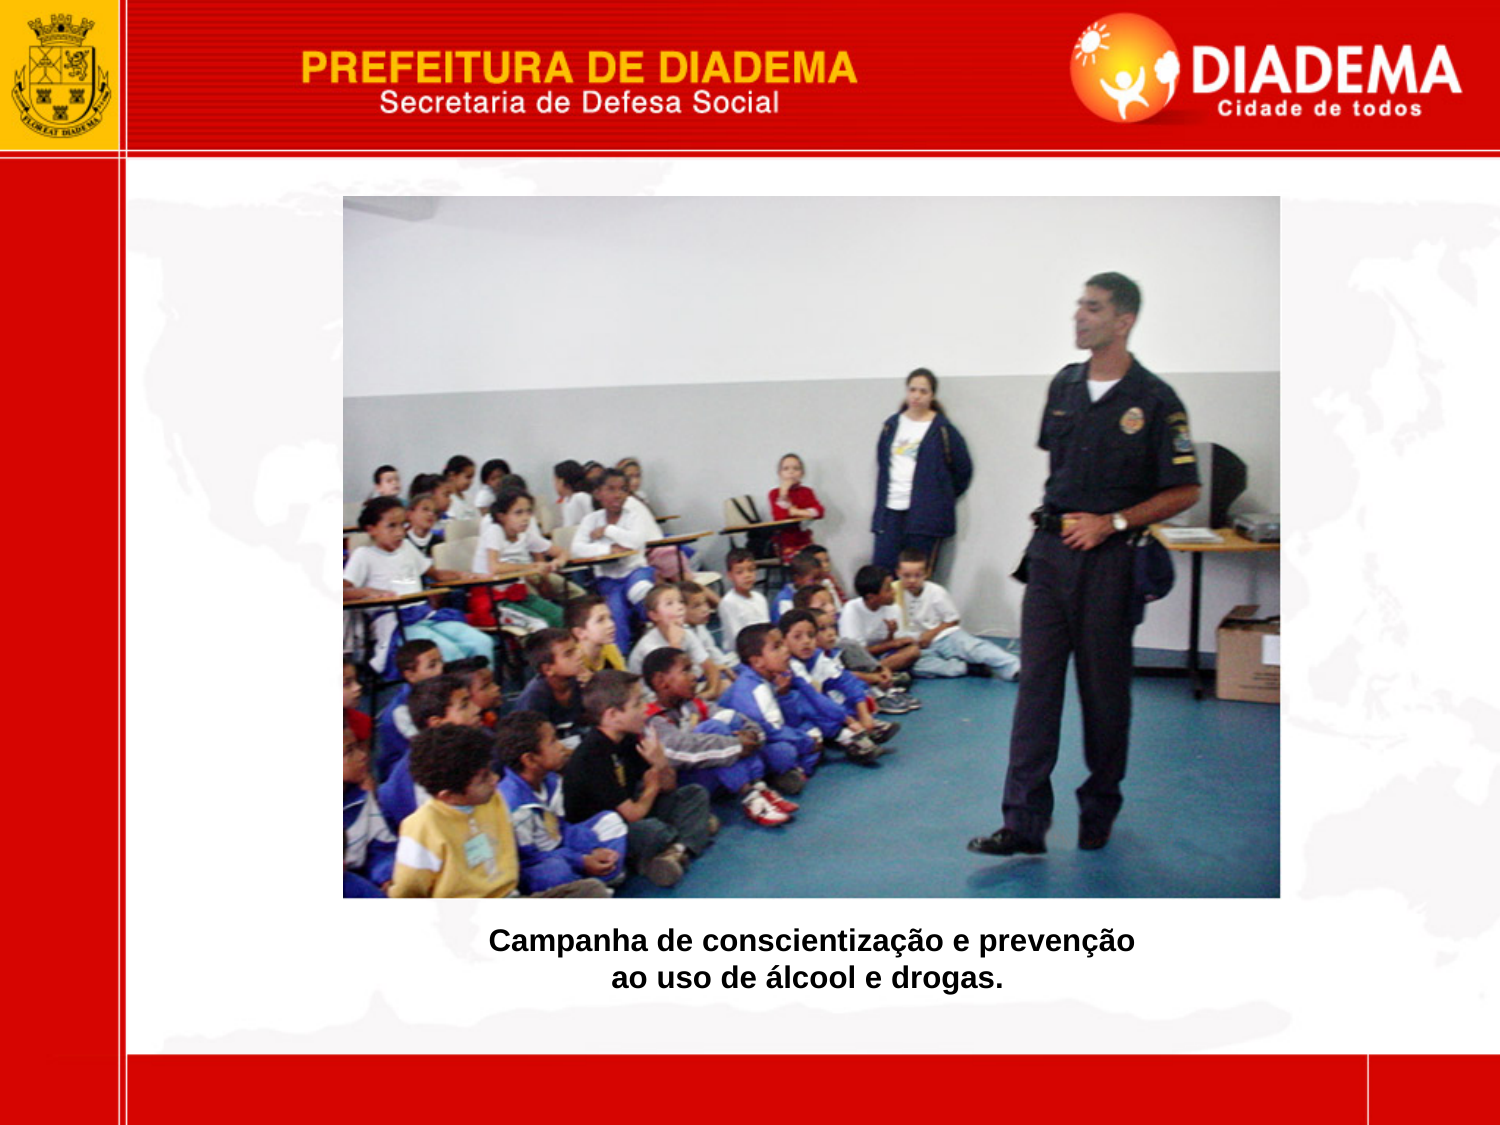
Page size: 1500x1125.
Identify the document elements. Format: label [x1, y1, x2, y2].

text_box [343, 196, 1282, 1003]
picture [0, 0, 1500, 1125]
